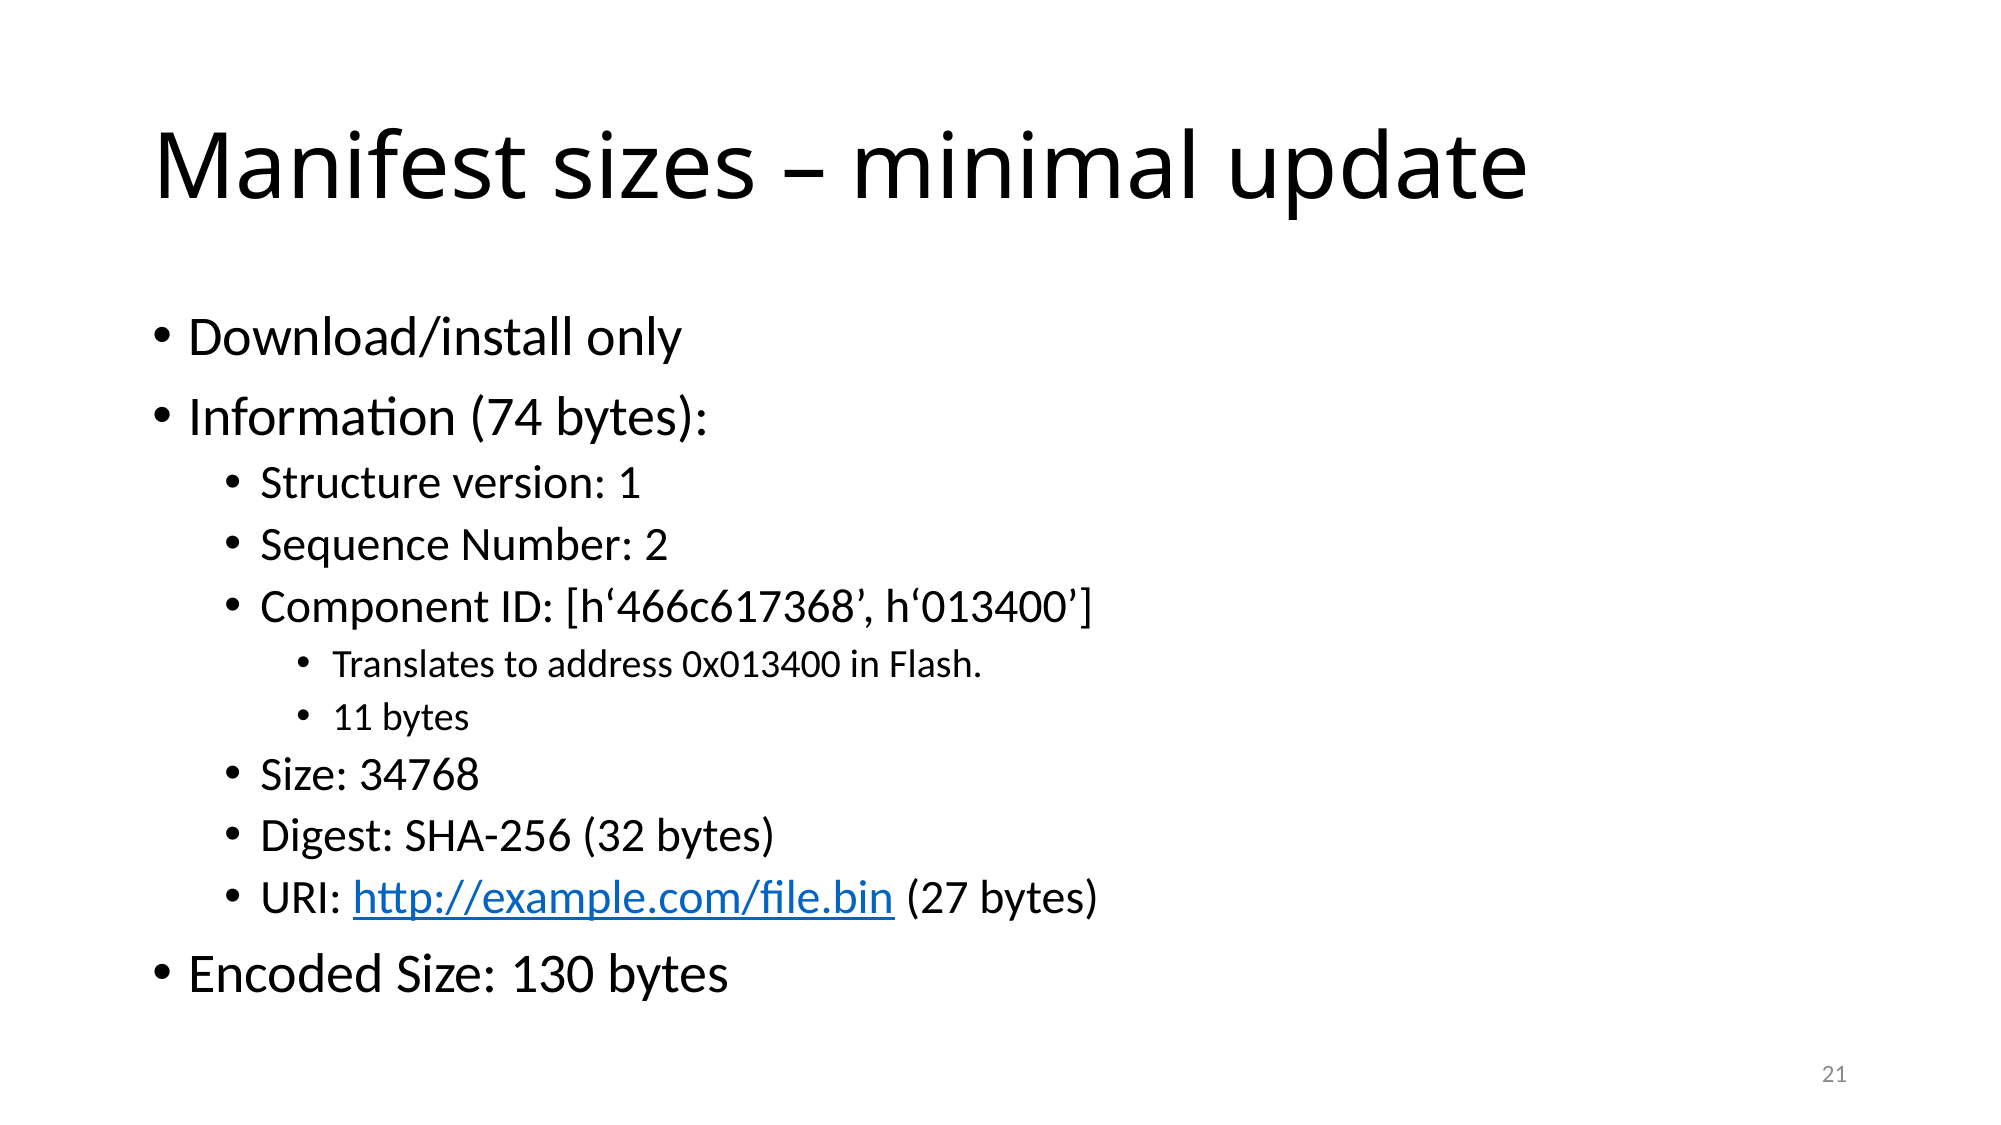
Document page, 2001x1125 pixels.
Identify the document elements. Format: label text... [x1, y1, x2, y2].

title Manifest sizes – minimal update [137, 59, 1863, 278]
list Download/install only Information (74 bytes): Structure version: 1 Sequence Number: 2 Component ID: [h‘466c617368’, h‘013400’] Translates to address 0x013400 in Flash. 11 bytes Size: 34768 Digest: SHA-256 (32 bytes) URI: http://example.com/file.bin (27 bytes) Encoded Size: 130 bytes [137, 299, 1863, 1014]
slide_number 20 [1412, 1042, 1863, 1103]
